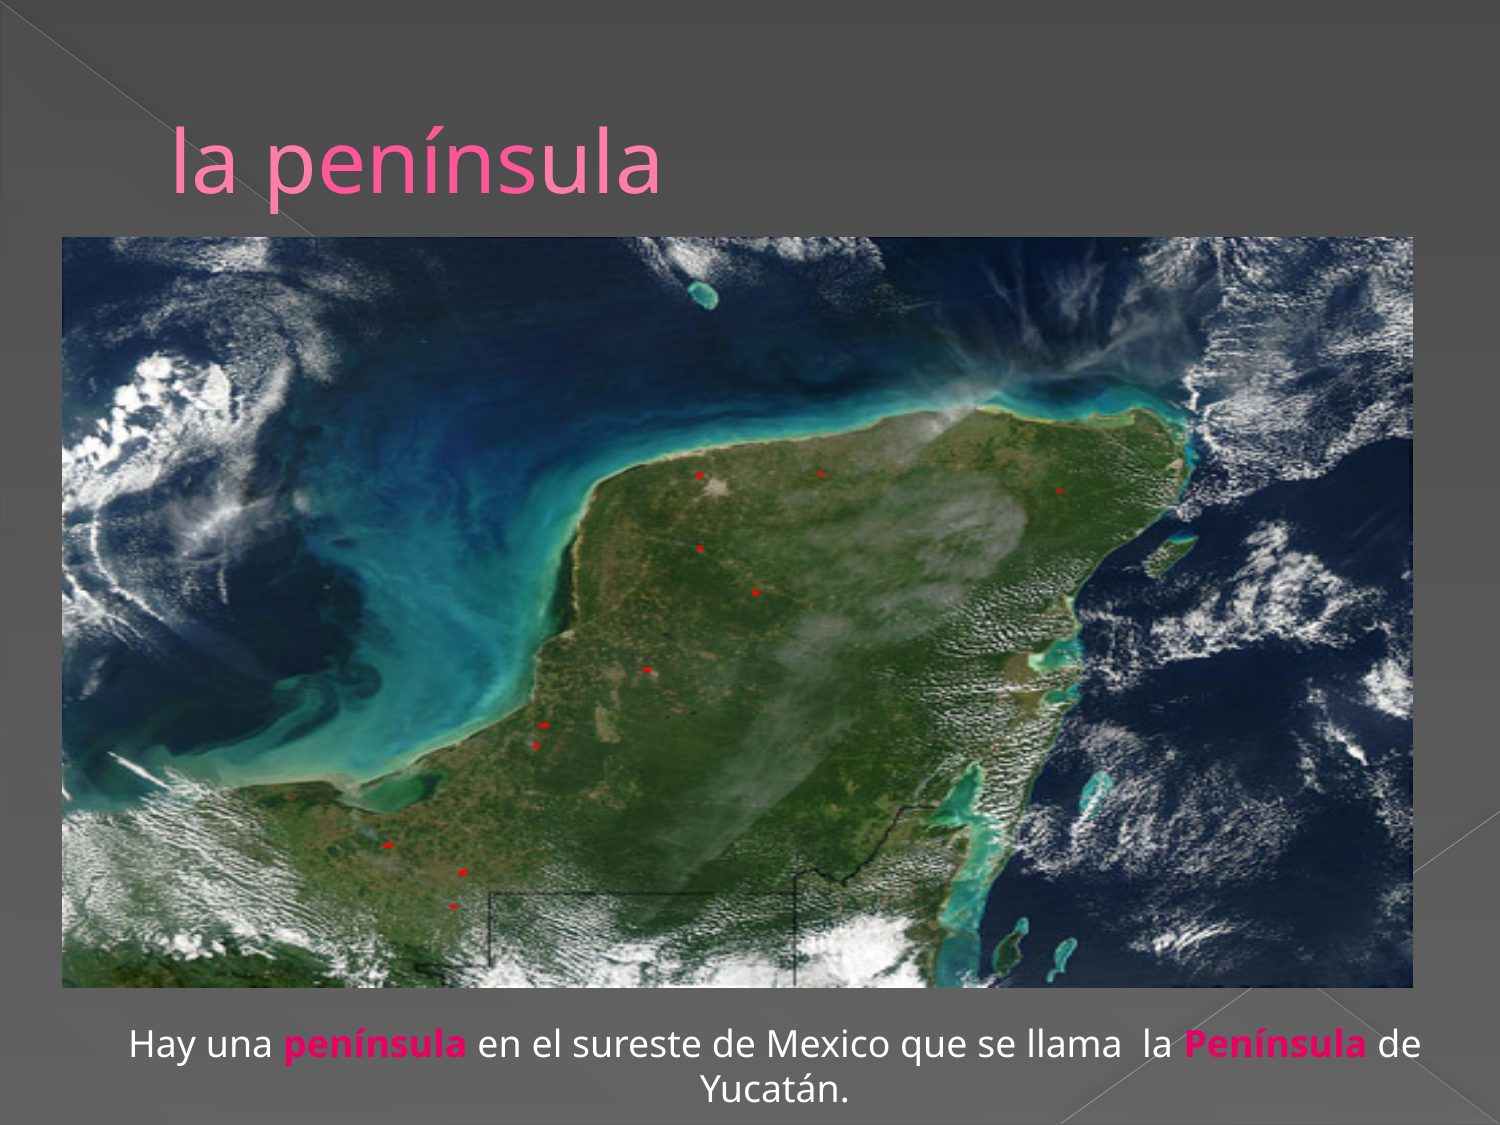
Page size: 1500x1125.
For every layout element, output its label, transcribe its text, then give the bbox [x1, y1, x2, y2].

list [62, 237, 1413, 988]
title la península [75, 43, 1425, 274]
text_box Hay una península en el sureste de Mexico que se llama la Península de Yucatán. [75, 1012, 1475, 1125]
